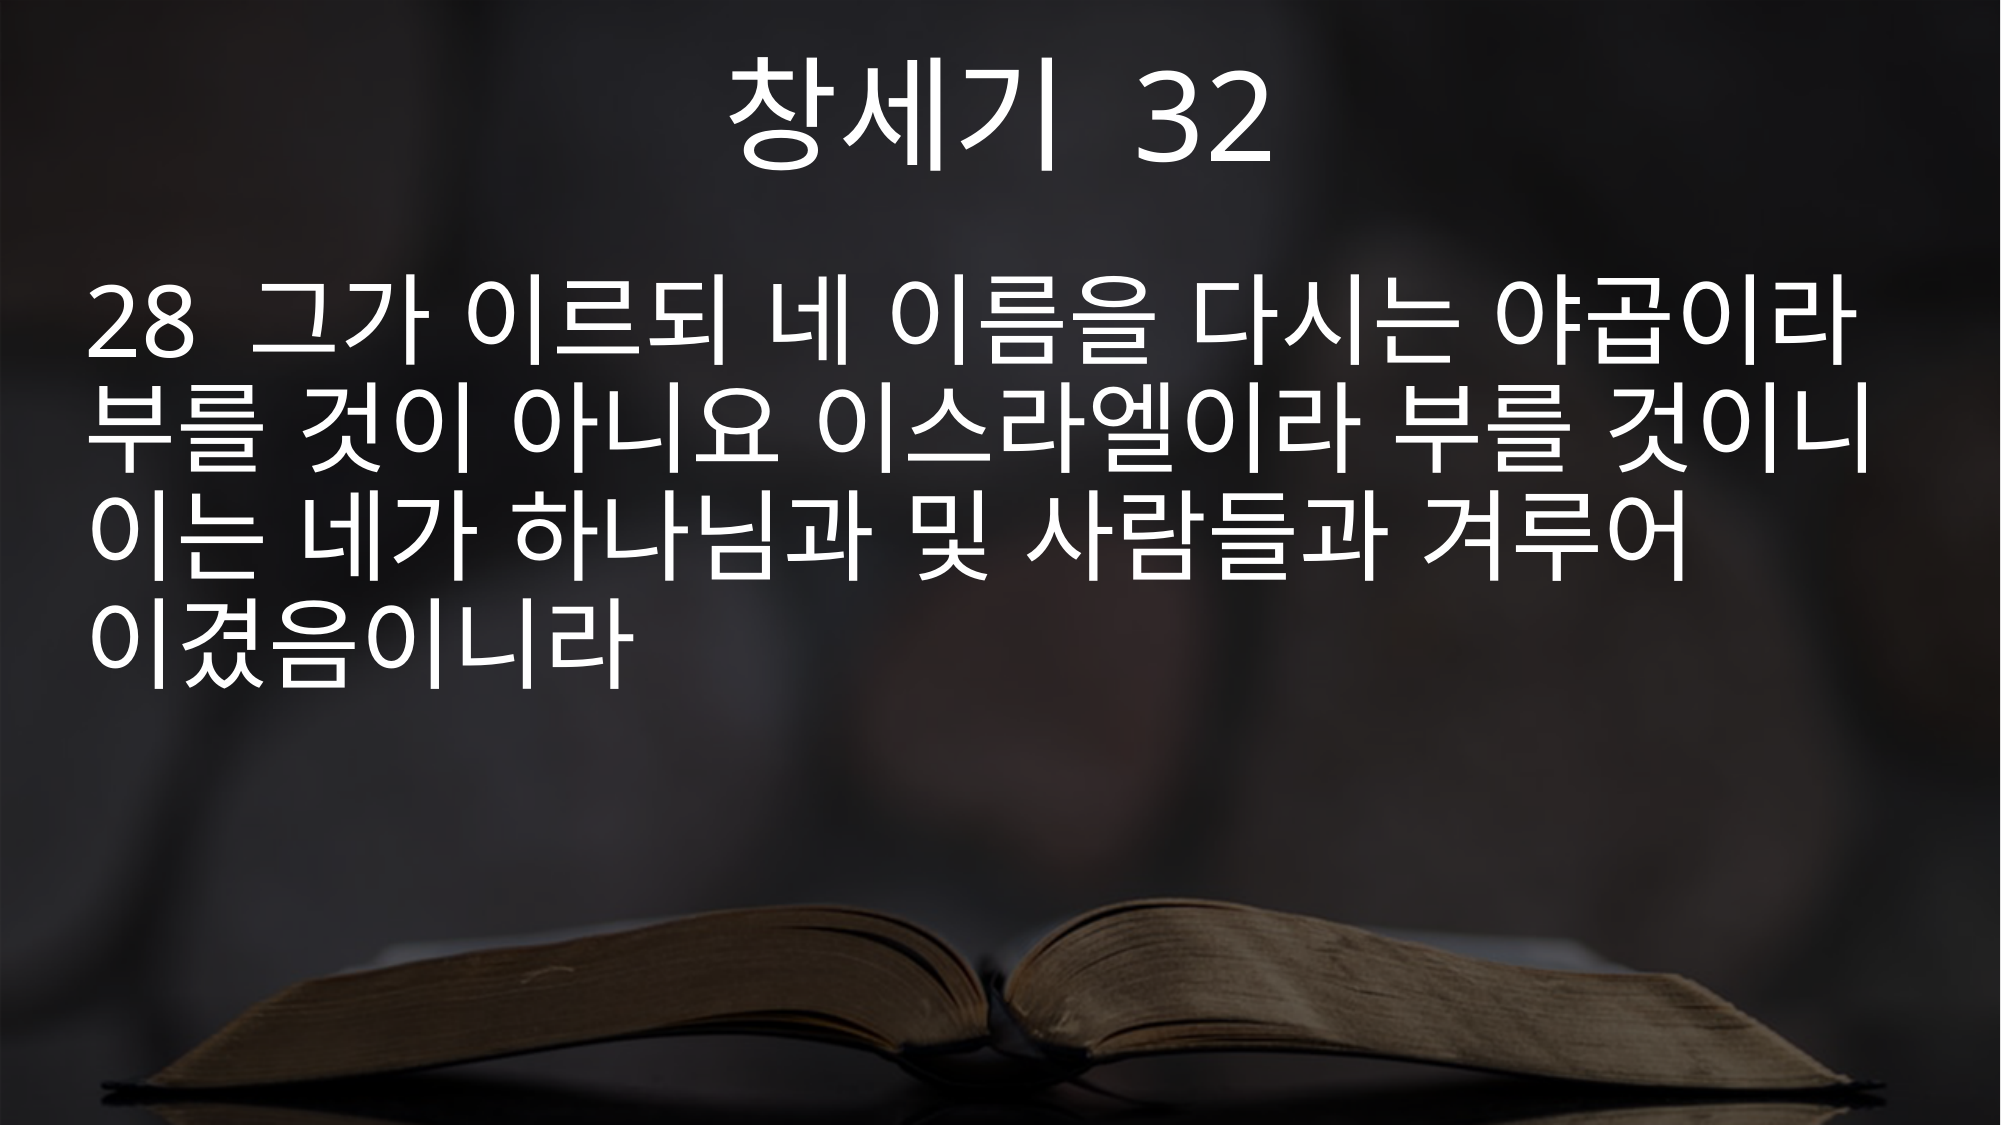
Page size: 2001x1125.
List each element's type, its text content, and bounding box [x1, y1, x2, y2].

picture [0, 0, 2001, 1125]
footer 창세기 32 [0, 32, 2000, 192]
list 28 그가 이르되 네 이름을 다시는 야곱이라 부를 것이 아니요 이스라엘이라 부를 것이니 이는 네가 하나님과 및 사람들과 겨루어 이겼음이니라 [69, 263, 1953, 423]
